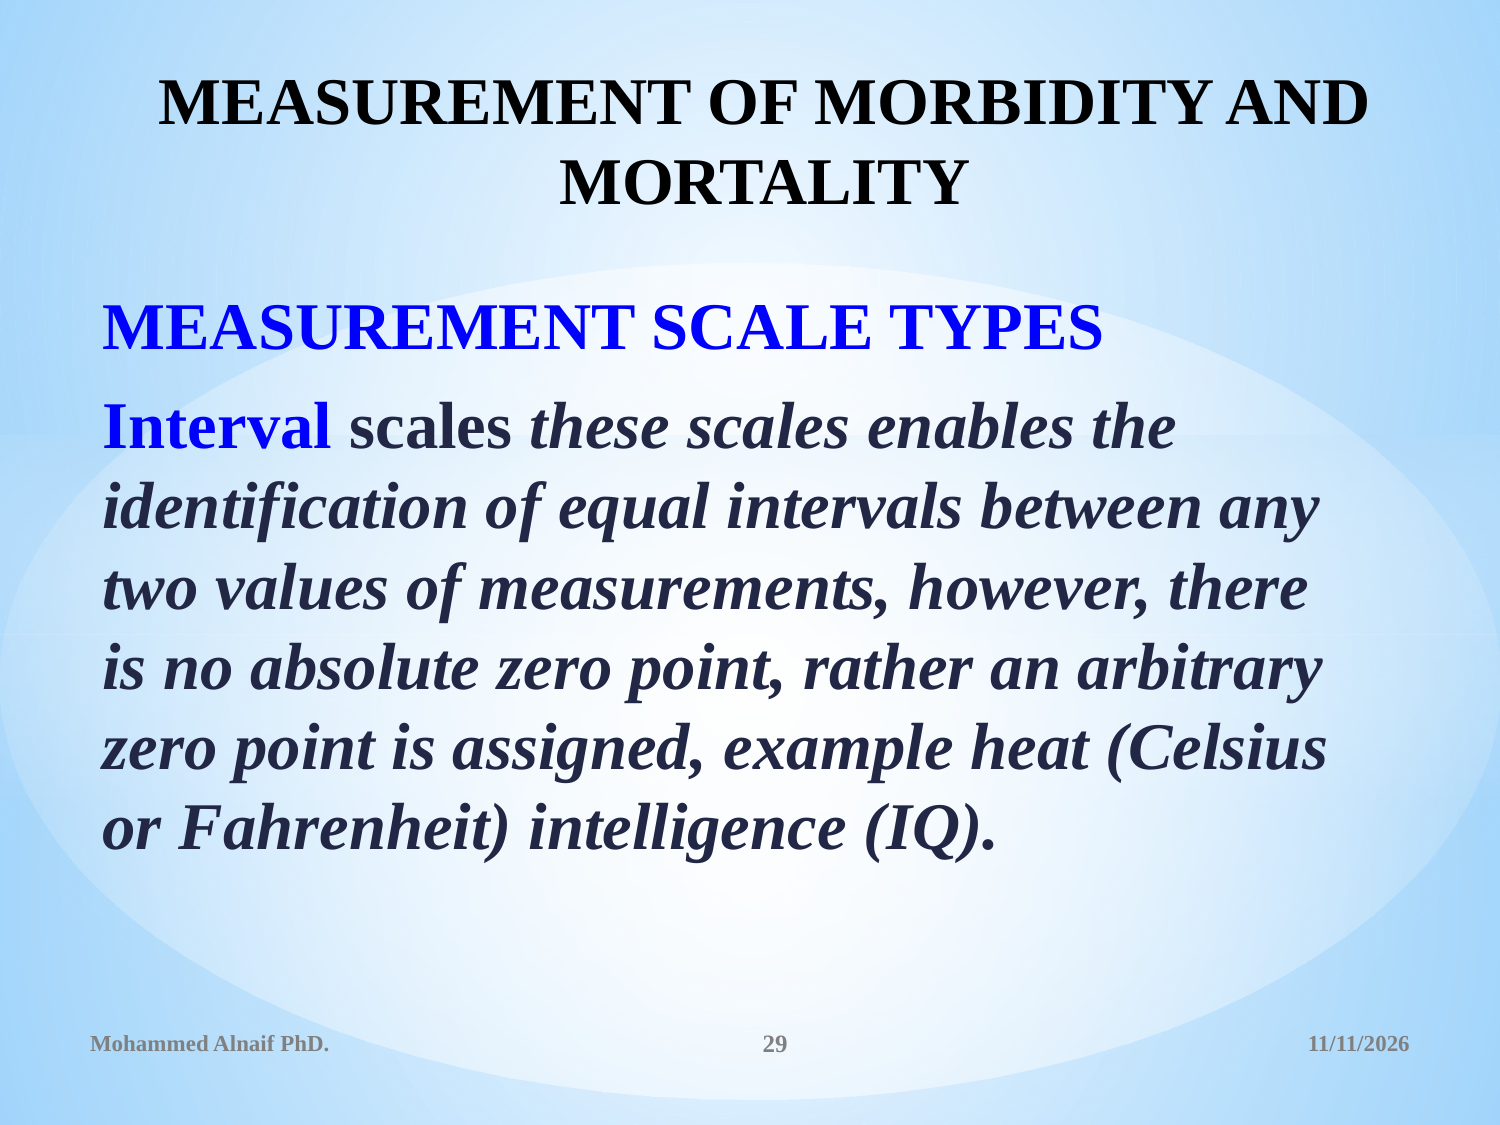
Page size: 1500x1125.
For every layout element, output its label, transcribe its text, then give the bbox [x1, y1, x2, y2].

slide_number 29 [624, 1012, 925, 1073]
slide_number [1012, 1012, 1425, 1073]
title MEASUREMENT OF MORBIDITY AND MORTALITY [75, 50, 1425, 250]
footer Mohammed Alnaif PhD. [75, 1012, 624, 1073]
subtitle MEASUREMENT SCALE TYPES Interval scales these scales enables the identification of equal intervals between any two values of measurements, however, there is no absolute zero point, rather an arbitrary zero point is assigned, example heat (Celsius or Fahrenheit) intelligence (IQ). [87, 275, 1375, 1025]
